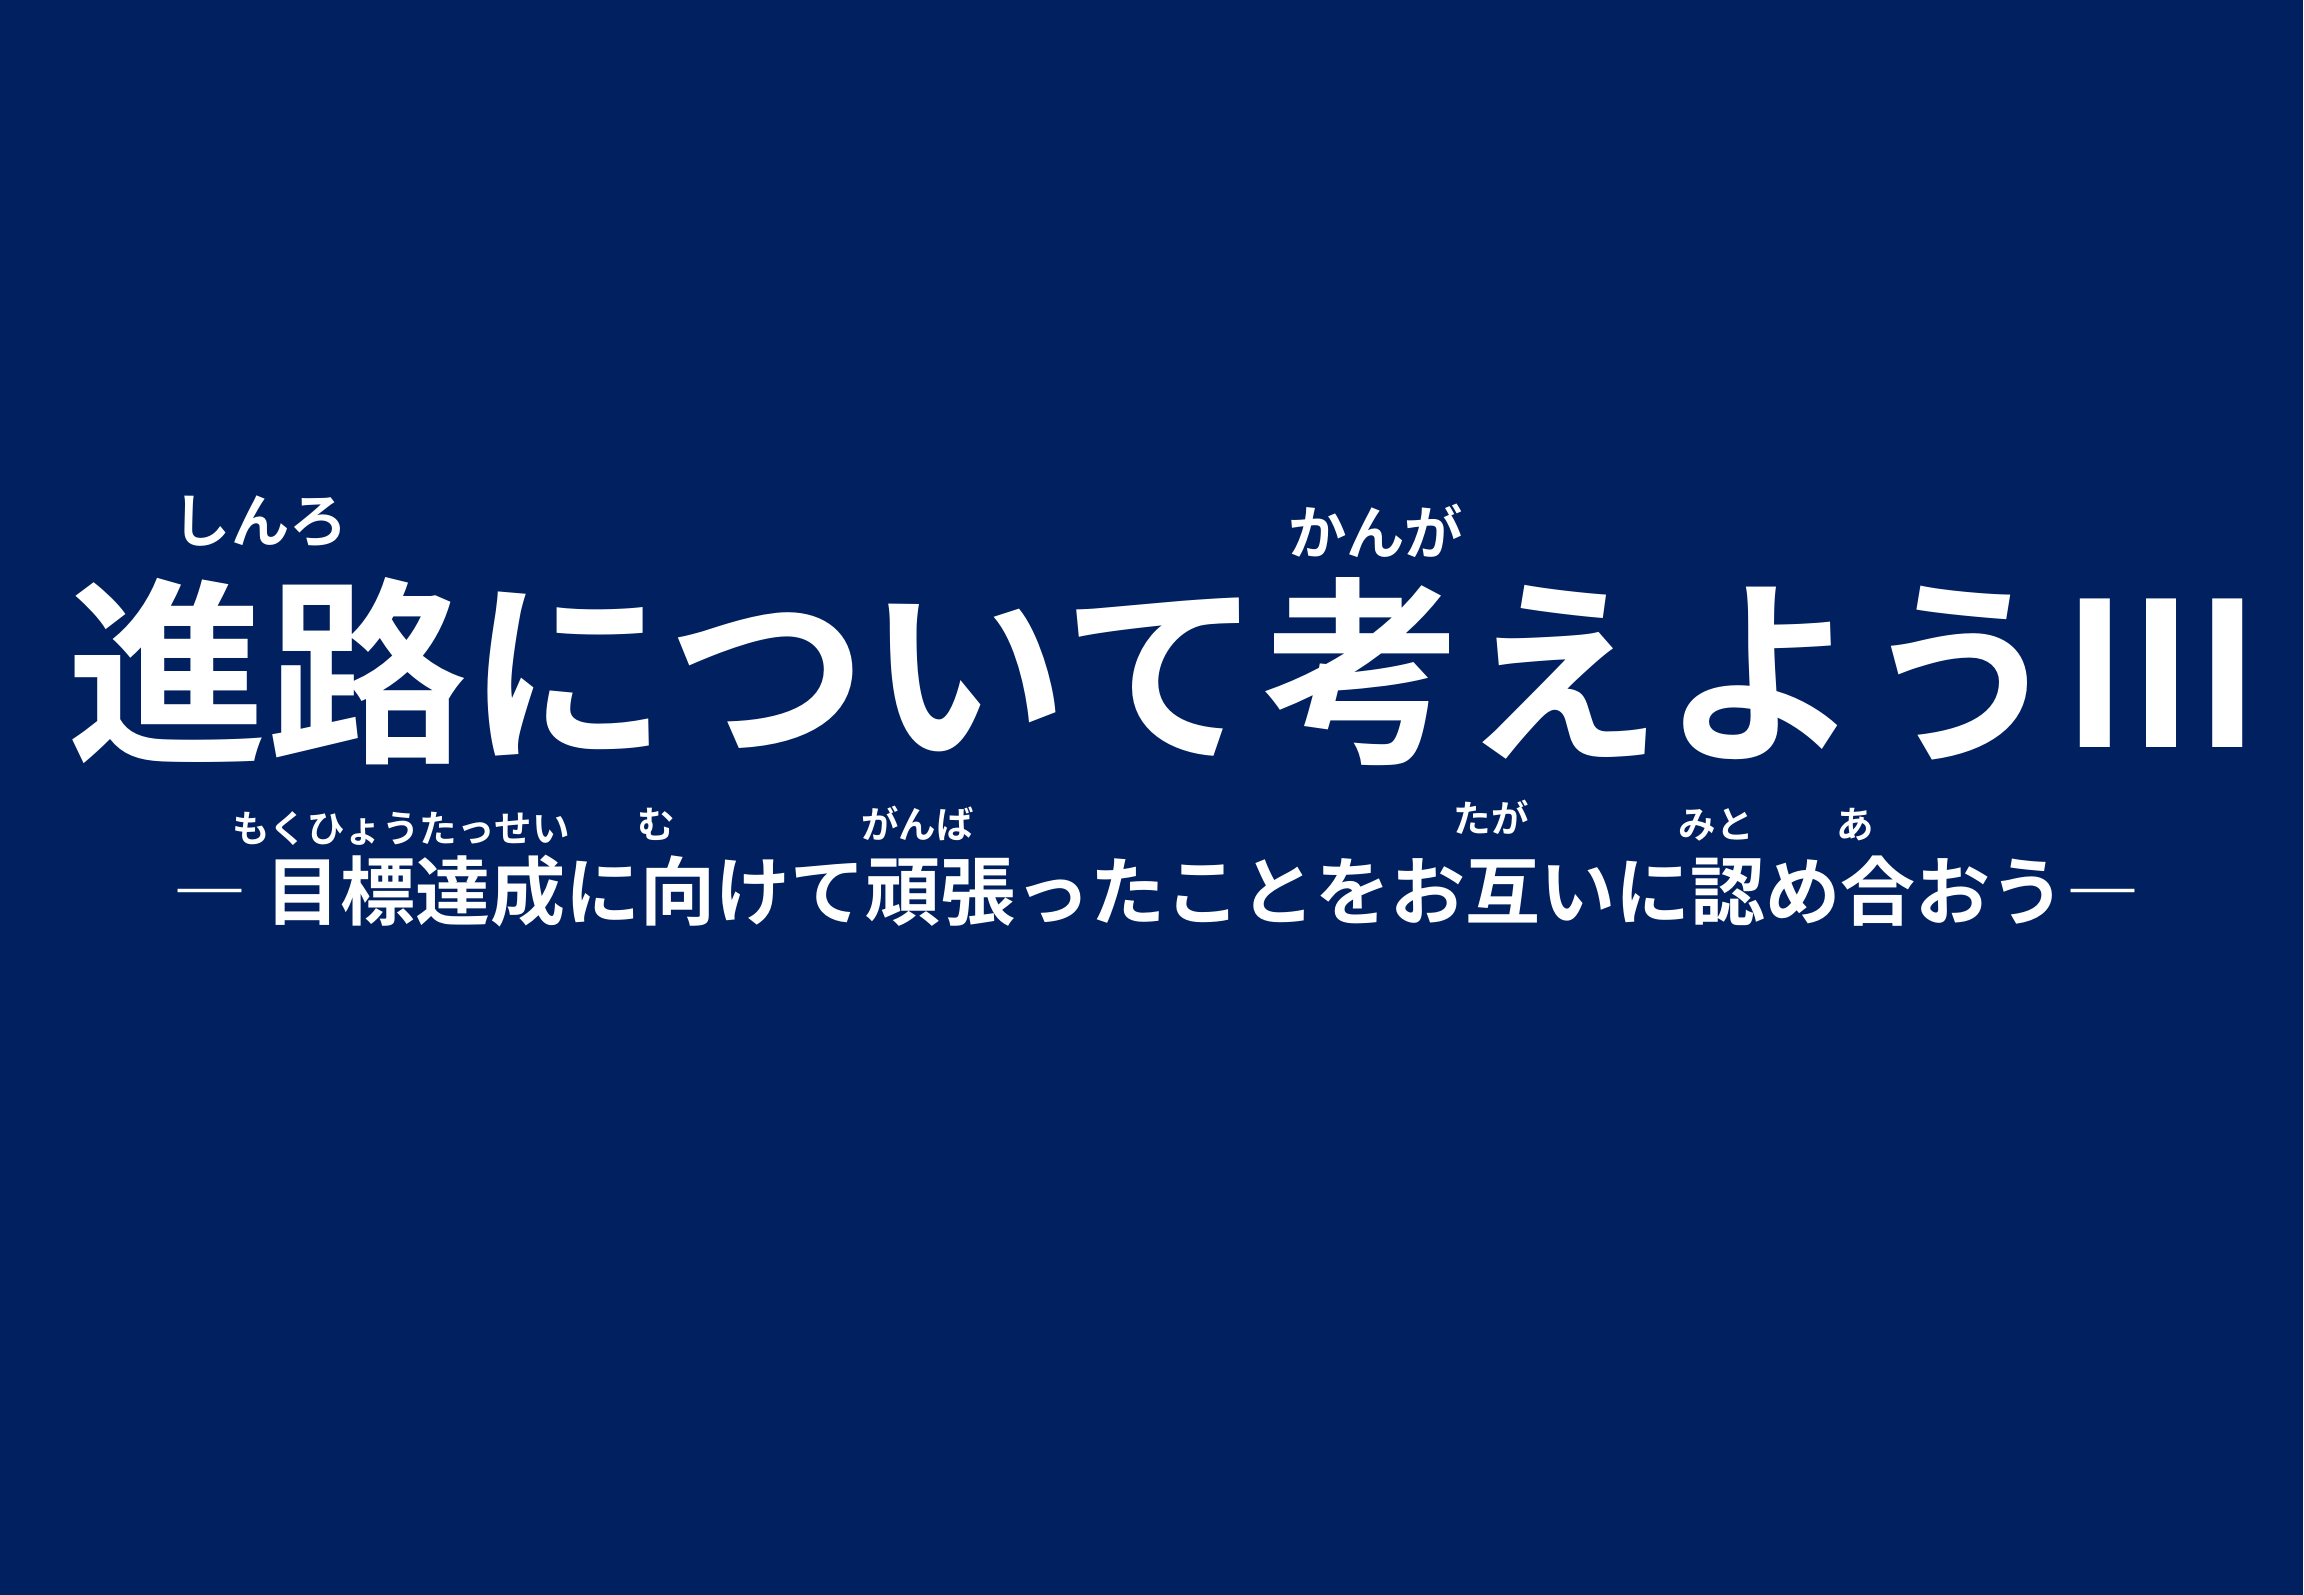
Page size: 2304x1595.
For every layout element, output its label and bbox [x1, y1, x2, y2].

text_box [53, 476, 2304, 944]
